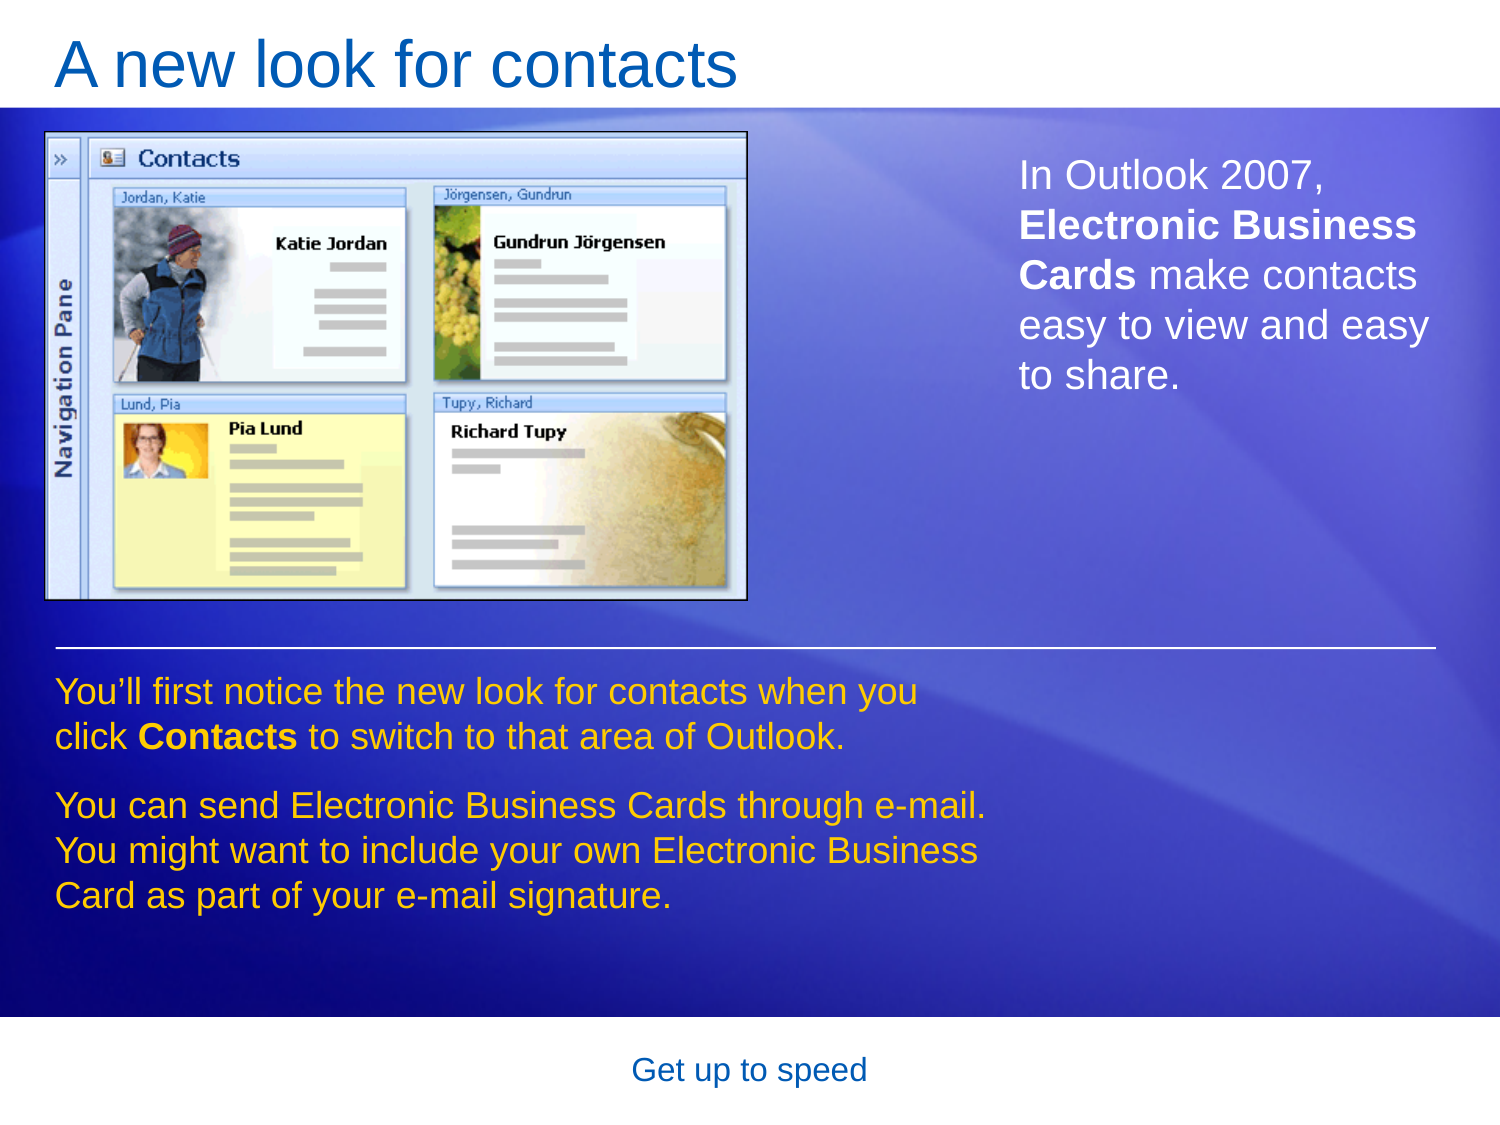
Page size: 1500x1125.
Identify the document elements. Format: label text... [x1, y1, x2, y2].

title A new look for contacts [39, 10, 1500, 112]
text_box You’ll first notice the new look for contacts when you click Contacts to switch to that area of Outlook. You can send Electronic Business Cards through e-mail. You might want to include your own Electronic Business Card as part of your e-mail signature. [39, 659, 1014, 978]
picture [0, 108, 1500, 1017]
footer Get up to speed [445, 1016, 1055, 1096]
text_box In Outlook 2007, Electronic Business Cards make contacts easy to view and easy to share. [1003, 140, 1454, 594]
